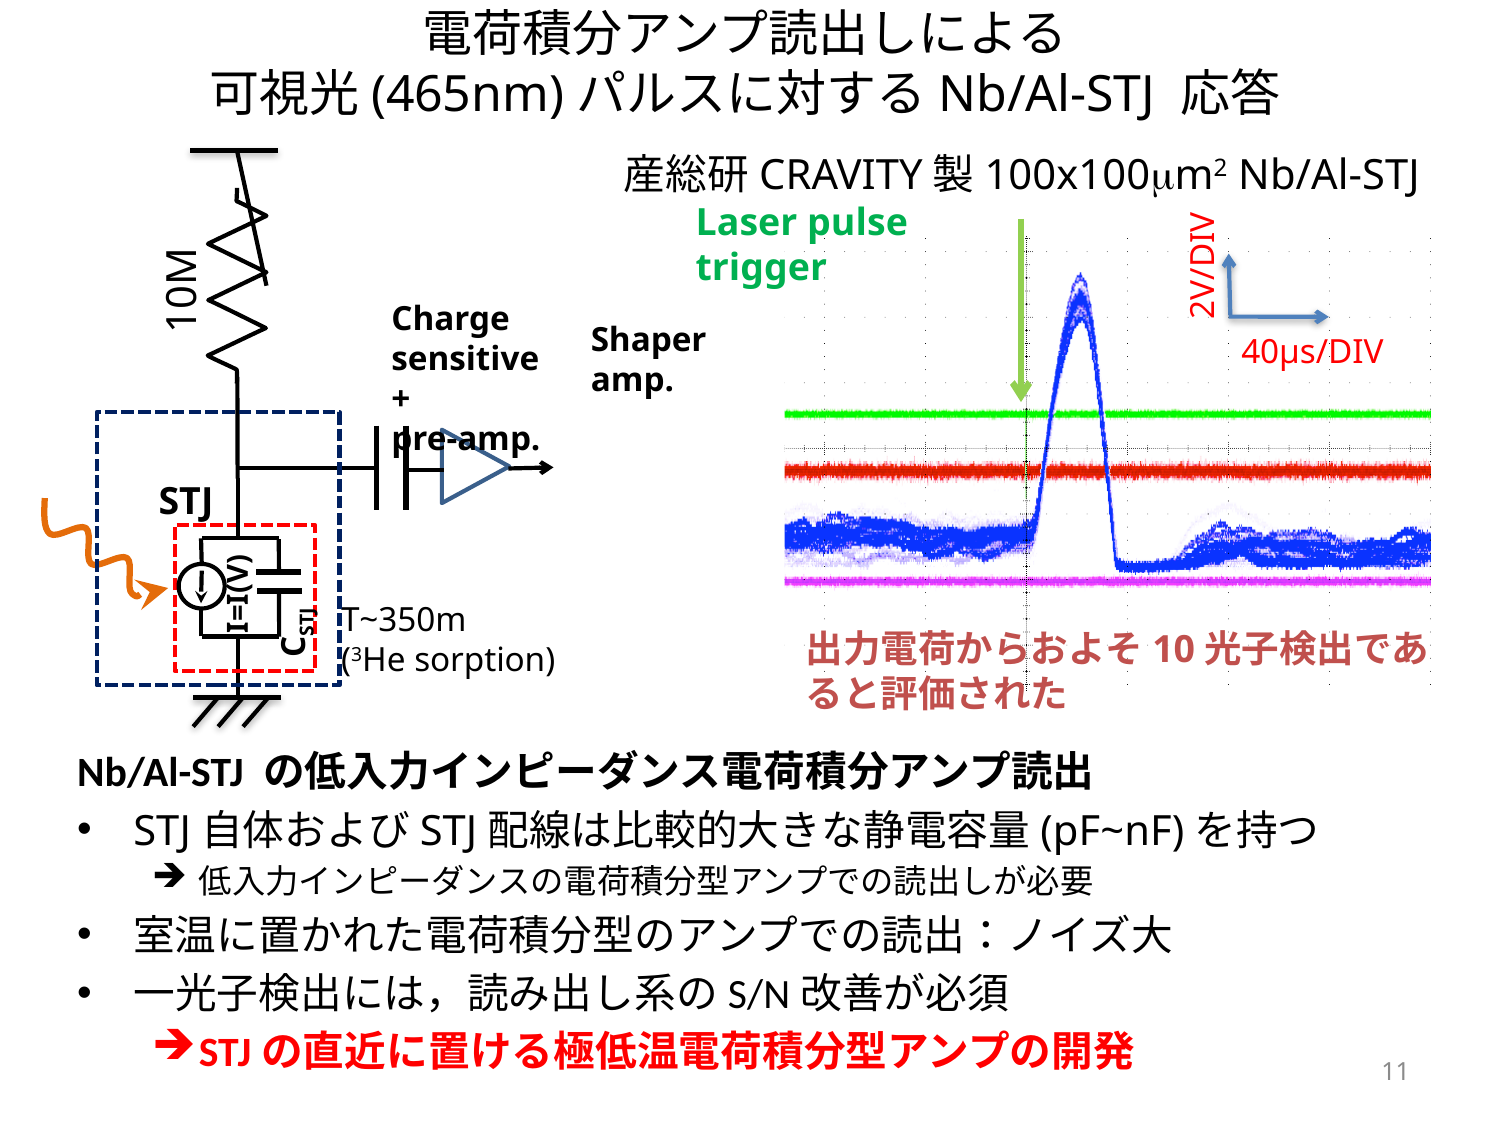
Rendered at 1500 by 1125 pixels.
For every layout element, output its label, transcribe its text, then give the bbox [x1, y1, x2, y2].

text_box Laser pulse trigger [780, 205, 1023, 237]
picture [784, 236, 1431, 691]
text_box 出力電荷からおよそ10光子検出であると評価された [790, 617, 1473, 723]
slide_number 11 [1074, 1042, 1425, 1103]
text_box Nb/Al-STJ の低入力インピーダンス電荷積分アンプ読出 STJ自体およびSTJ配線は比較的大きな静電容量(pF~nF)を持つ 低入力インピーダンスの電荷積分型アンプでの読出しが必要 室温に置かれた電荷積分型のアンプでの読出：ノイズ大 一光子検出には，読み出し系のS/N改善が必須 STJの直近に置ける極低温電荷積分型アンプの開発 [62, 737, 1397, 1086]
text_box 産総研CRAVITY製100x100m2 Nb/Al-STJ [609, 140, 1435, 205]
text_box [22, 150, 775, 727]
text_box 2V/DIV [1173, 205, 1228, 235]
title 電荷積分アンプ読出しによる 可視光(465nm)パルスに対するNb/Al-STJ 応答 [17, 14, 1473, 109]
